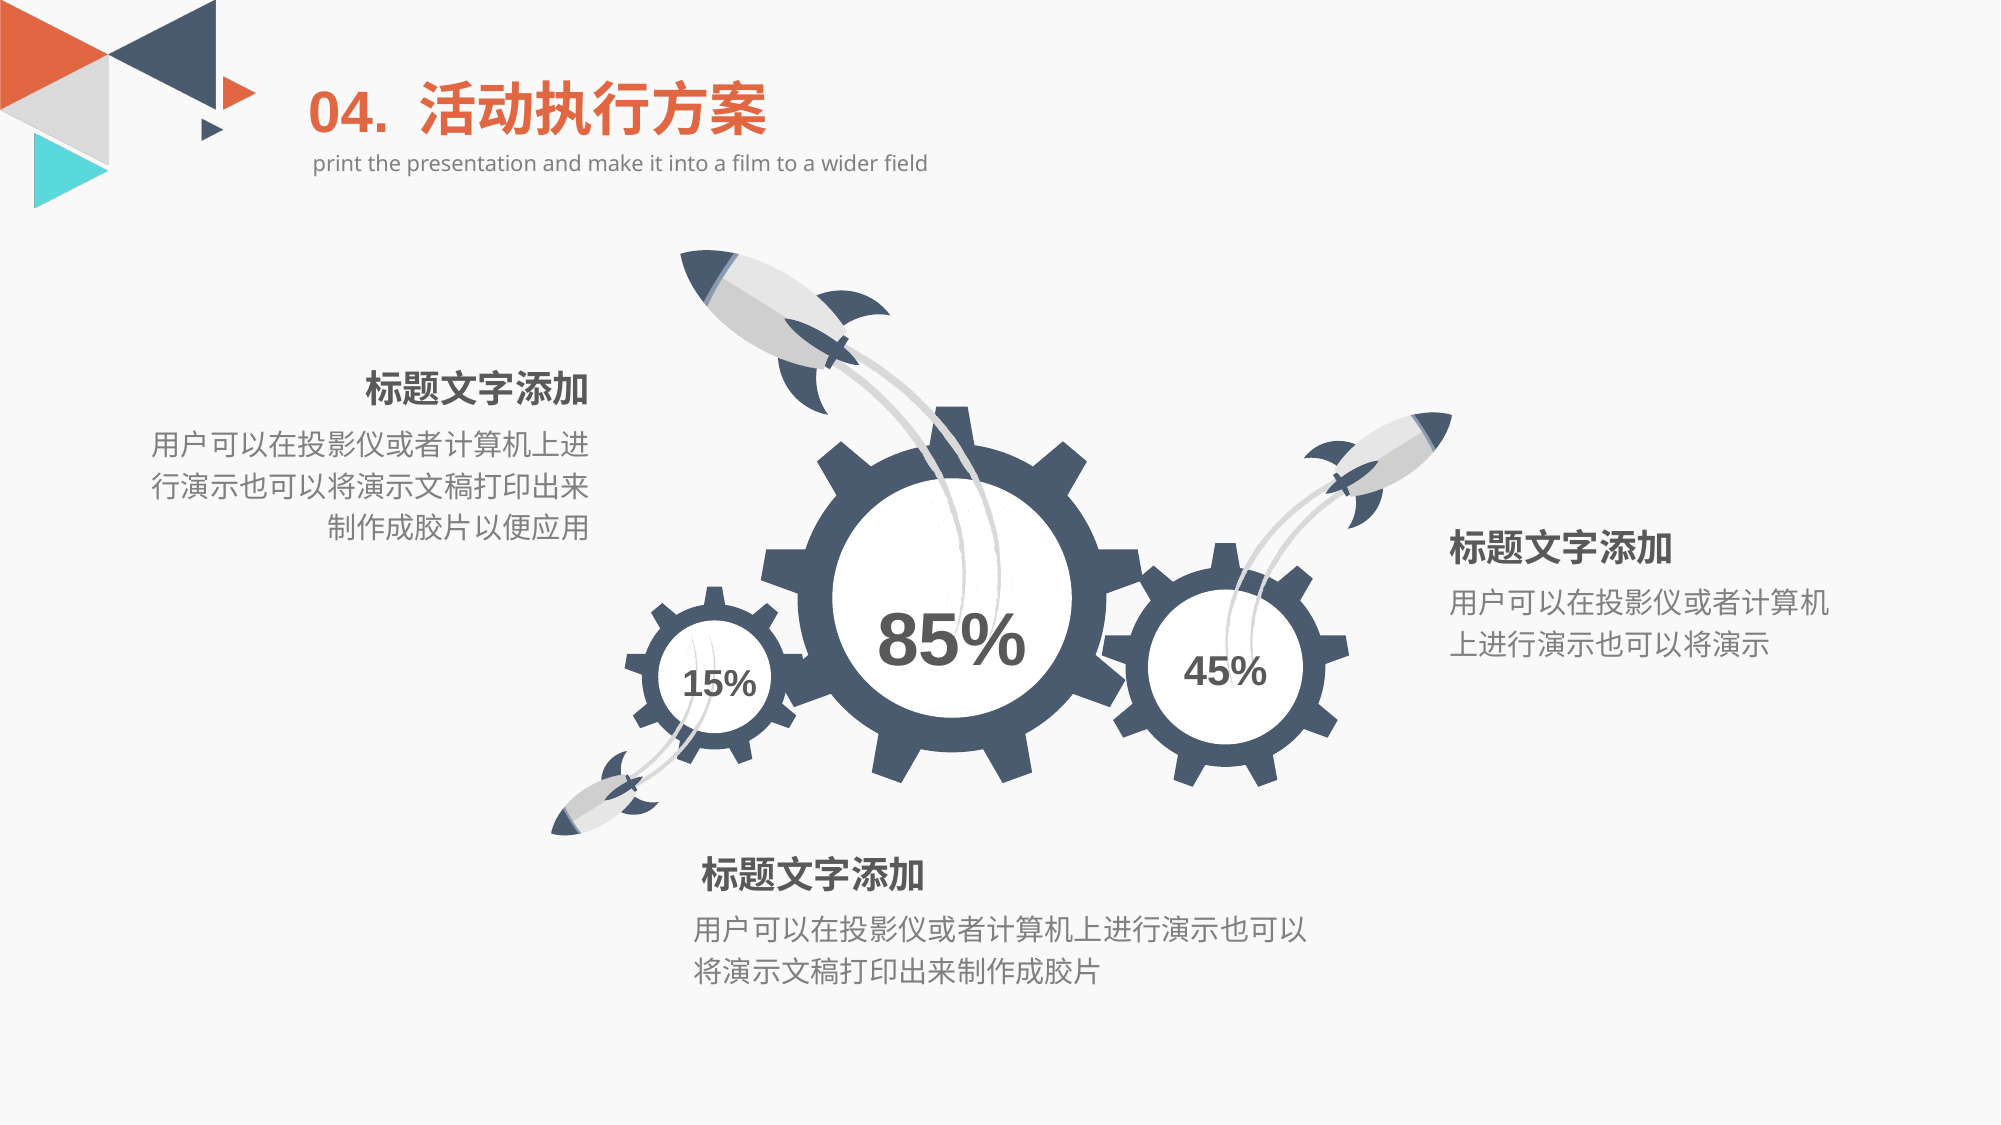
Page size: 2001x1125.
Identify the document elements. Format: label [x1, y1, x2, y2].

text_box [678, 834, 1343, 998]
picture [1, 0, 256, 232]
text_box [1434, 507, 1867, 671]
text_box [133, 349, 606, 555]
text_box [292, 64, 1022, 182]
text_box [559, 227, 1441, 848]
